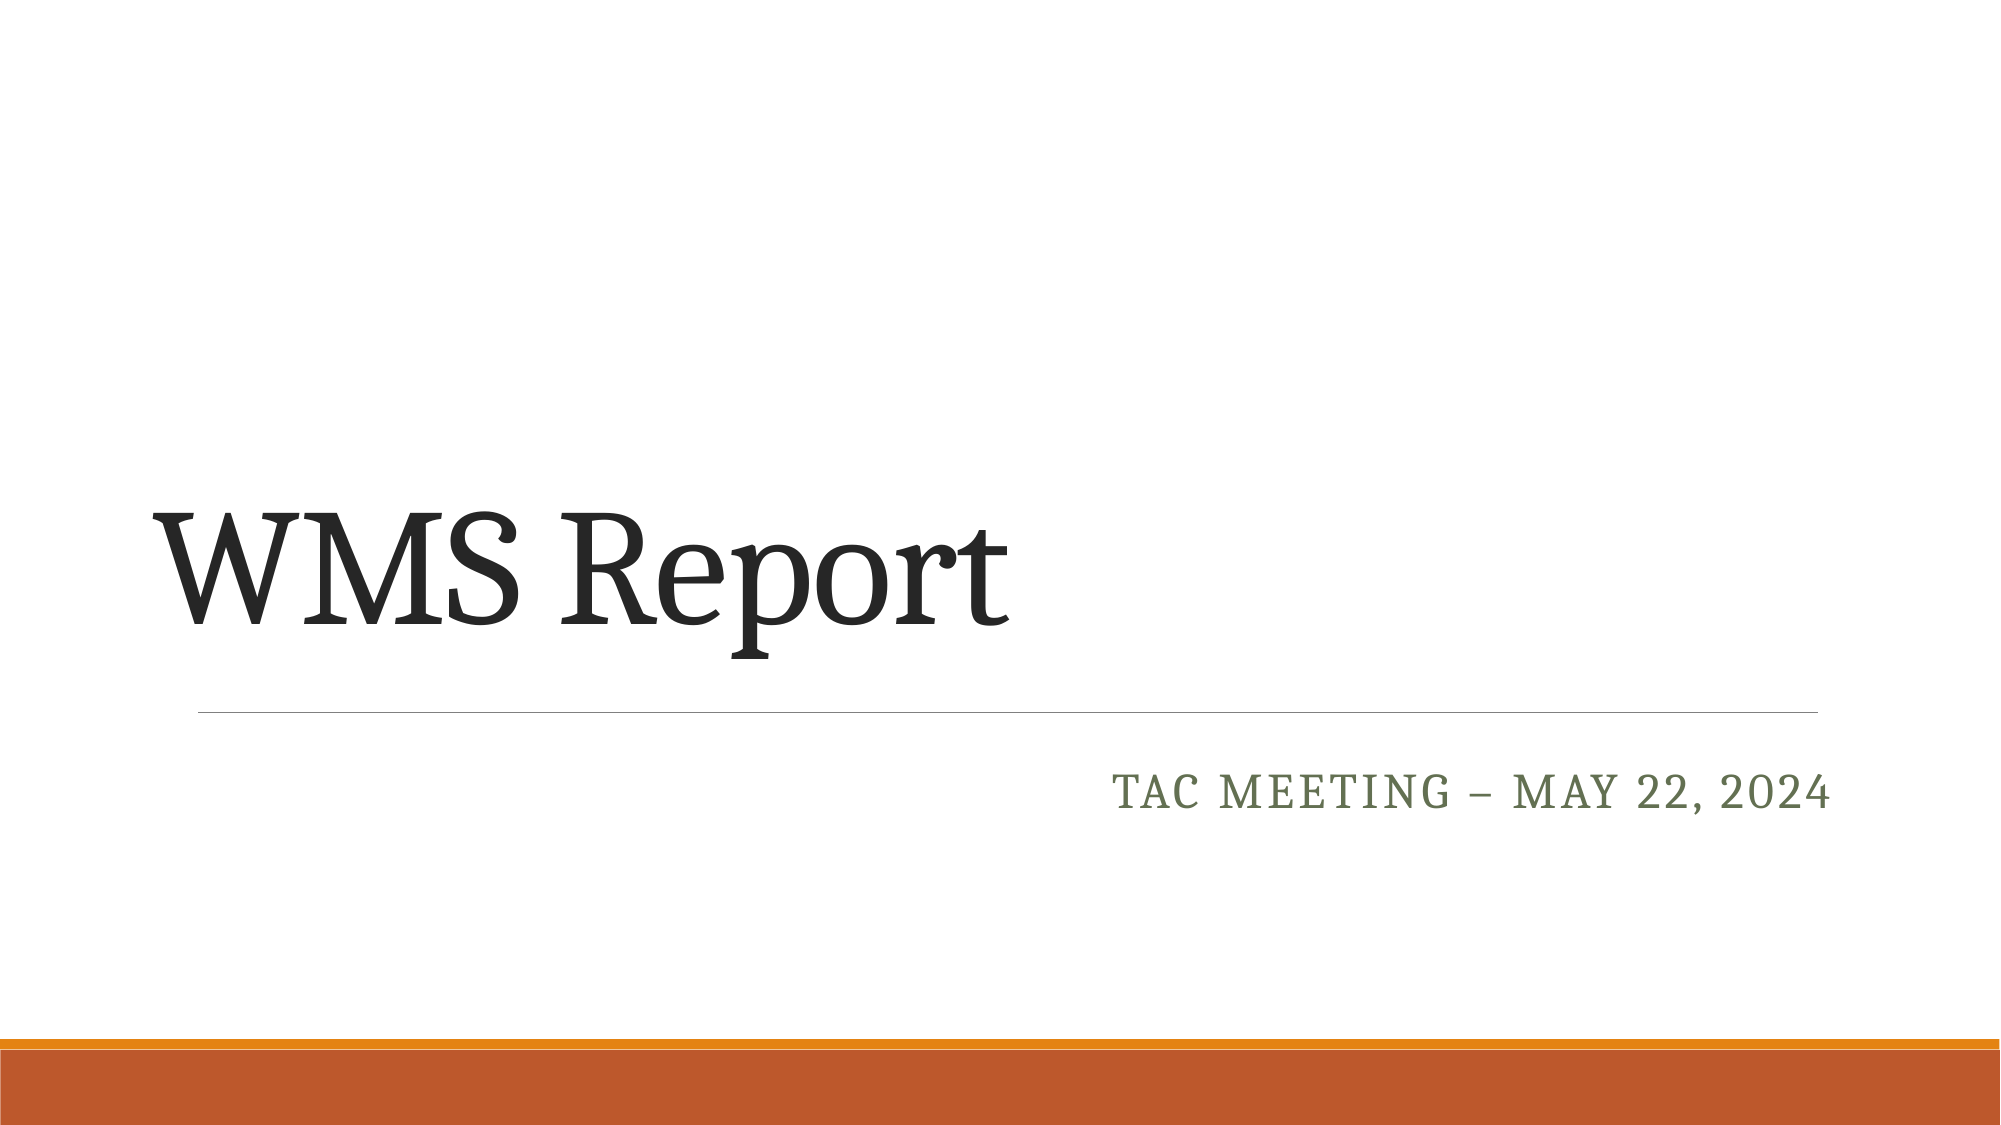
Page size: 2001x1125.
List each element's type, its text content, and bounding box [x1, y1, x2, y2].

title WMS Report [137, 179, 1861, 667]
subtitle TAC Meeting – May 22, 2024 [667, 757, 1862, 946]
